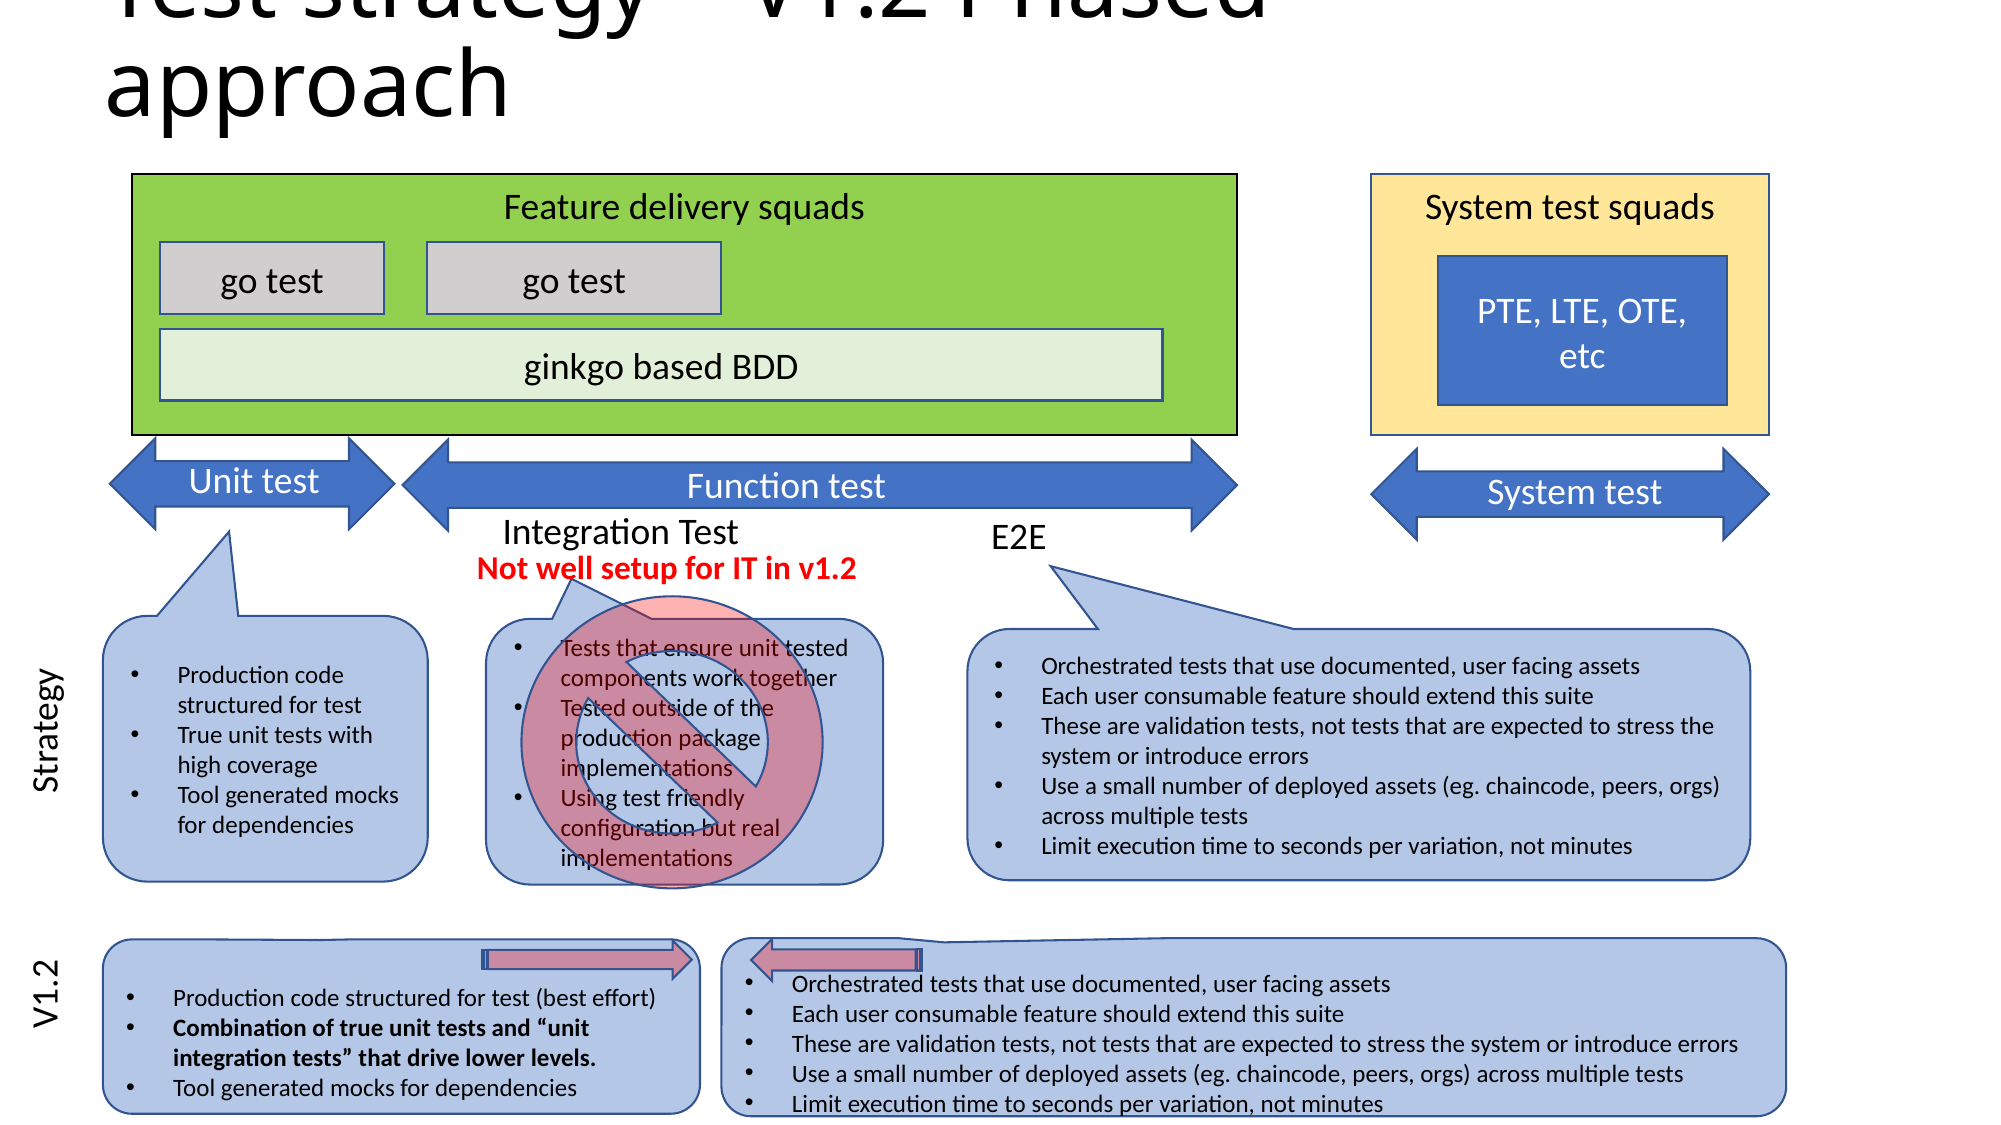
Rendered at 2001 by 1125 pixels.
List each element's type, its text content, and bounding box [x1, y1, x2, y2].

text_box Tests that ensure unit tested components work together Tested outside of the production package implementations Using test friendly configuration but real implementations [629, 653, 766, 784]
text_box [520, 595, 824, 890]
text_box System test squads [1370, 173, 1770, 436]
text_box [1369, 446, 1472, 543]
text_box Production code structured for test (best effort) Combination of true unit tests and “unit integration tests” that drive lower levels. Tool generated mocks for dependencies [101, 938, 702, 1115]
text_box [424, 437, 672, 534]
text_box Tests that ensure unit tested components work together Tested outside of the production package implementations Using test friendly configuration but real implementations [709, 617, 885, 886]
text_box [923, 437, 1239, 530]
text_box Orchestrated tests that use documented, user facing assets Each user consumable feature should extend this suite These are validation tests, not tests that are expected to stress the system or introduce errors Use a small number of deployed assets (eg. chaincode, peers, orgs) across multiple tests Limit execution time to seconds per variation, not minutes [720, 937, 1788, 1118]
title Test strategy – V1.2 Phased approach [89, 0, 1504, 152]
text_box [108, 436, 173, 532]
text_box [481, 937, 694, 982]
text_box Not well setup for IT in v1.2 [462, 538, 941, 594]
text_box [749, 936, 923, 984]
text_box [347, 509, 371, 532]
text_box PTE, LTE, OTE, etc [1437, 255, 1728, 406]
text_box Integration Test [487, 499, 800, 559]
text_box Tests that ensure unit tested components work together Tested outside of the production package implementations Using test friendly configuration but real implementations [484, 594, 635, 886]
text_box [347, 436, 361, 448]
text_box System test [1472, 460, 1723, 520]
text_box Unit test [173, 448, 424, 509]
text_box Function test [672, 453, 923, 514]
text_box Production code structured for test True unit tests with high coverage Tool generated mocks for dependencies [101, 529, 429, 883]
text_box Strategy [12, 653, 73, 808]
text_box Tests that ensure unit tested components work together Tested outside of the production package implementations Using test friendly configuration but real implementations [578, 701, 714, 832]
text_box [132, 174, 1237, 436]
text_box [1722, 446, 1771, 543]
text_box V1.2 [12, 936, 73, 1044]
text_box Orchestrated tests that use documented, user facing assets Each user consumable feature should extend this suite These are validation tests, not tests that are expected to stress the system or introduce errors Use a small number of deployed assets (eg. chaincode, peers, orgs) across multiple tests Limit execution time to seconds per variation, not minutes [966, 565, 1752, 882]
text_box E2E [976, 504, 1194, 565]
